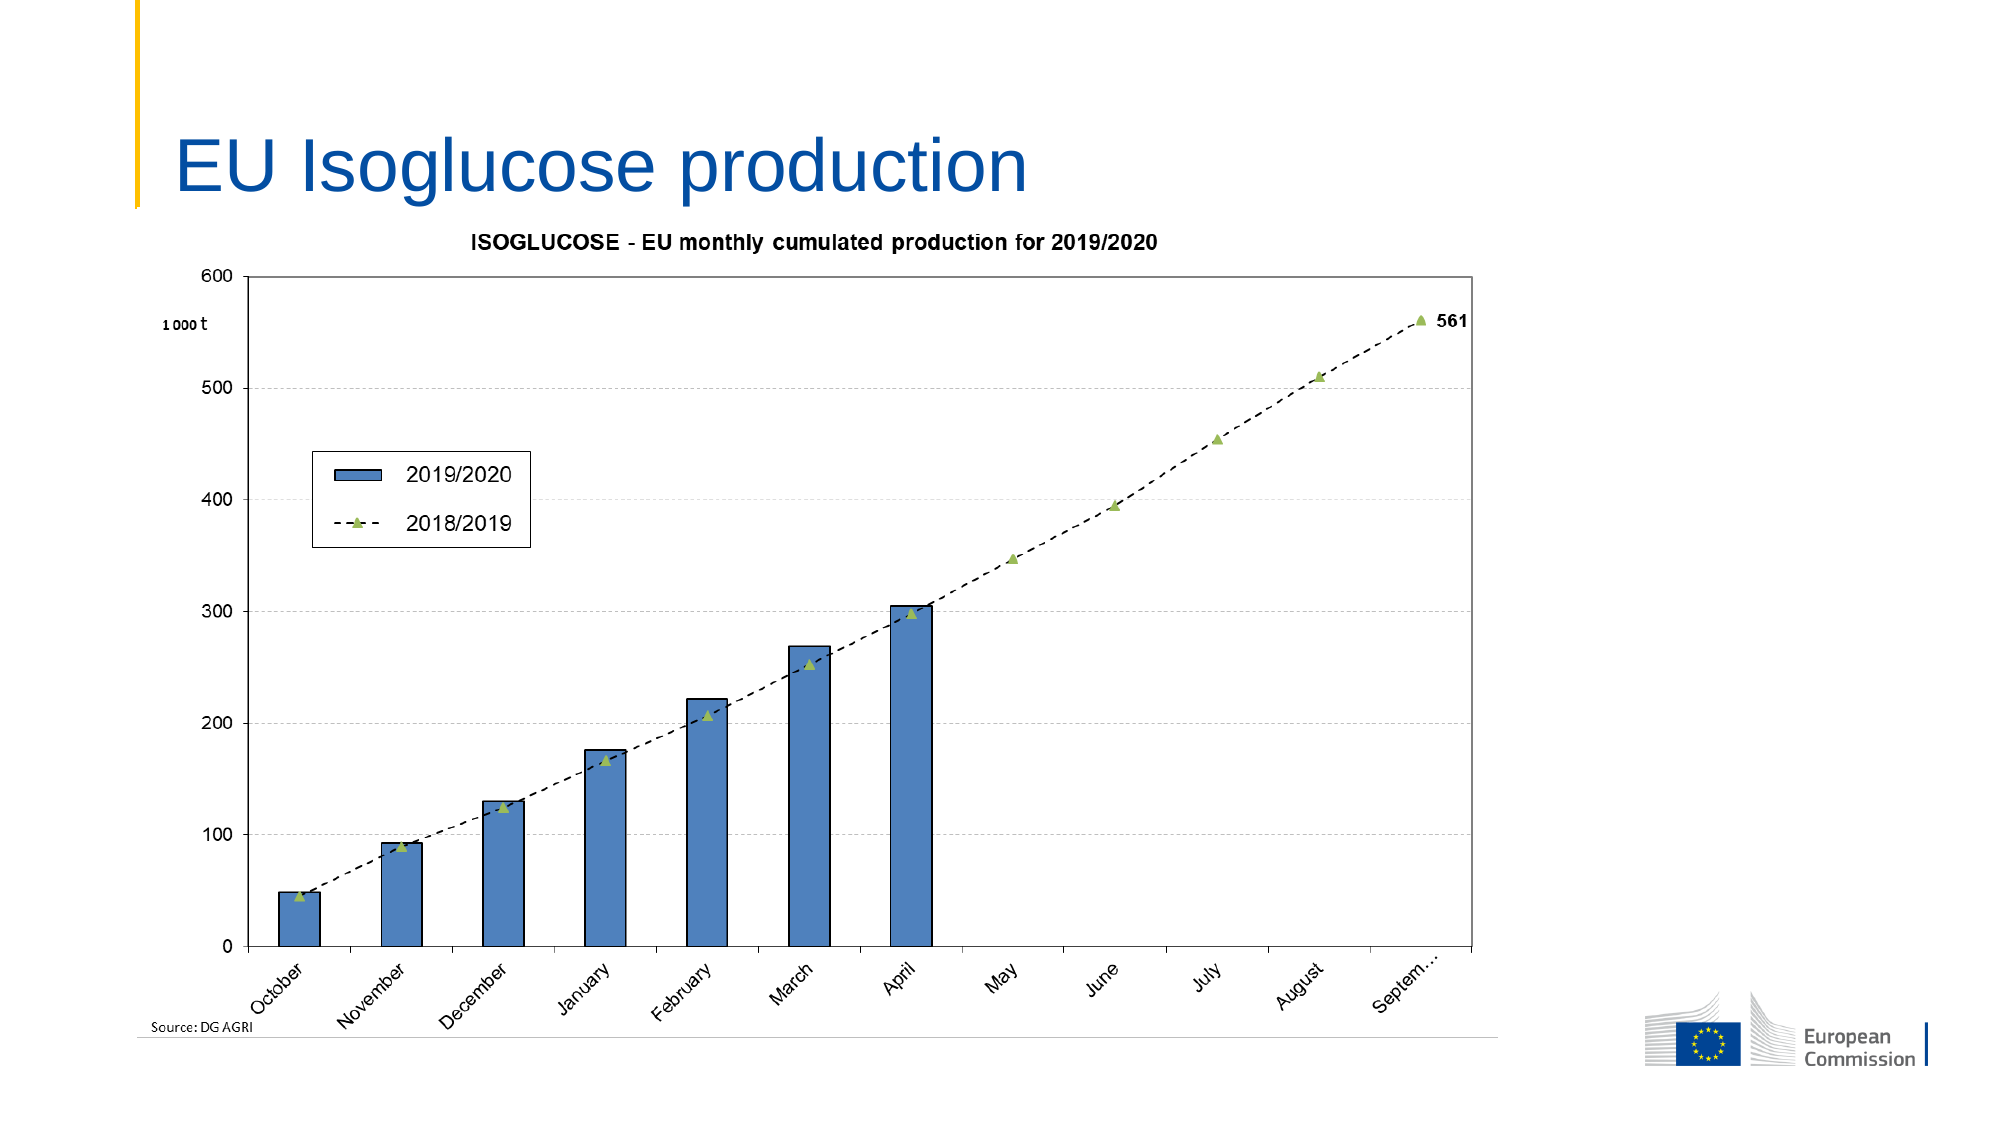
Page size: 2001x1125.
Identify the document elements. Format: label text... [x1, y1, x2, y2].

picture [1645, 991, 1928, 1066]
picture [137, 207, 1498, 1038]
title EU Isoglucose production [159, 79, 1885, 208]
